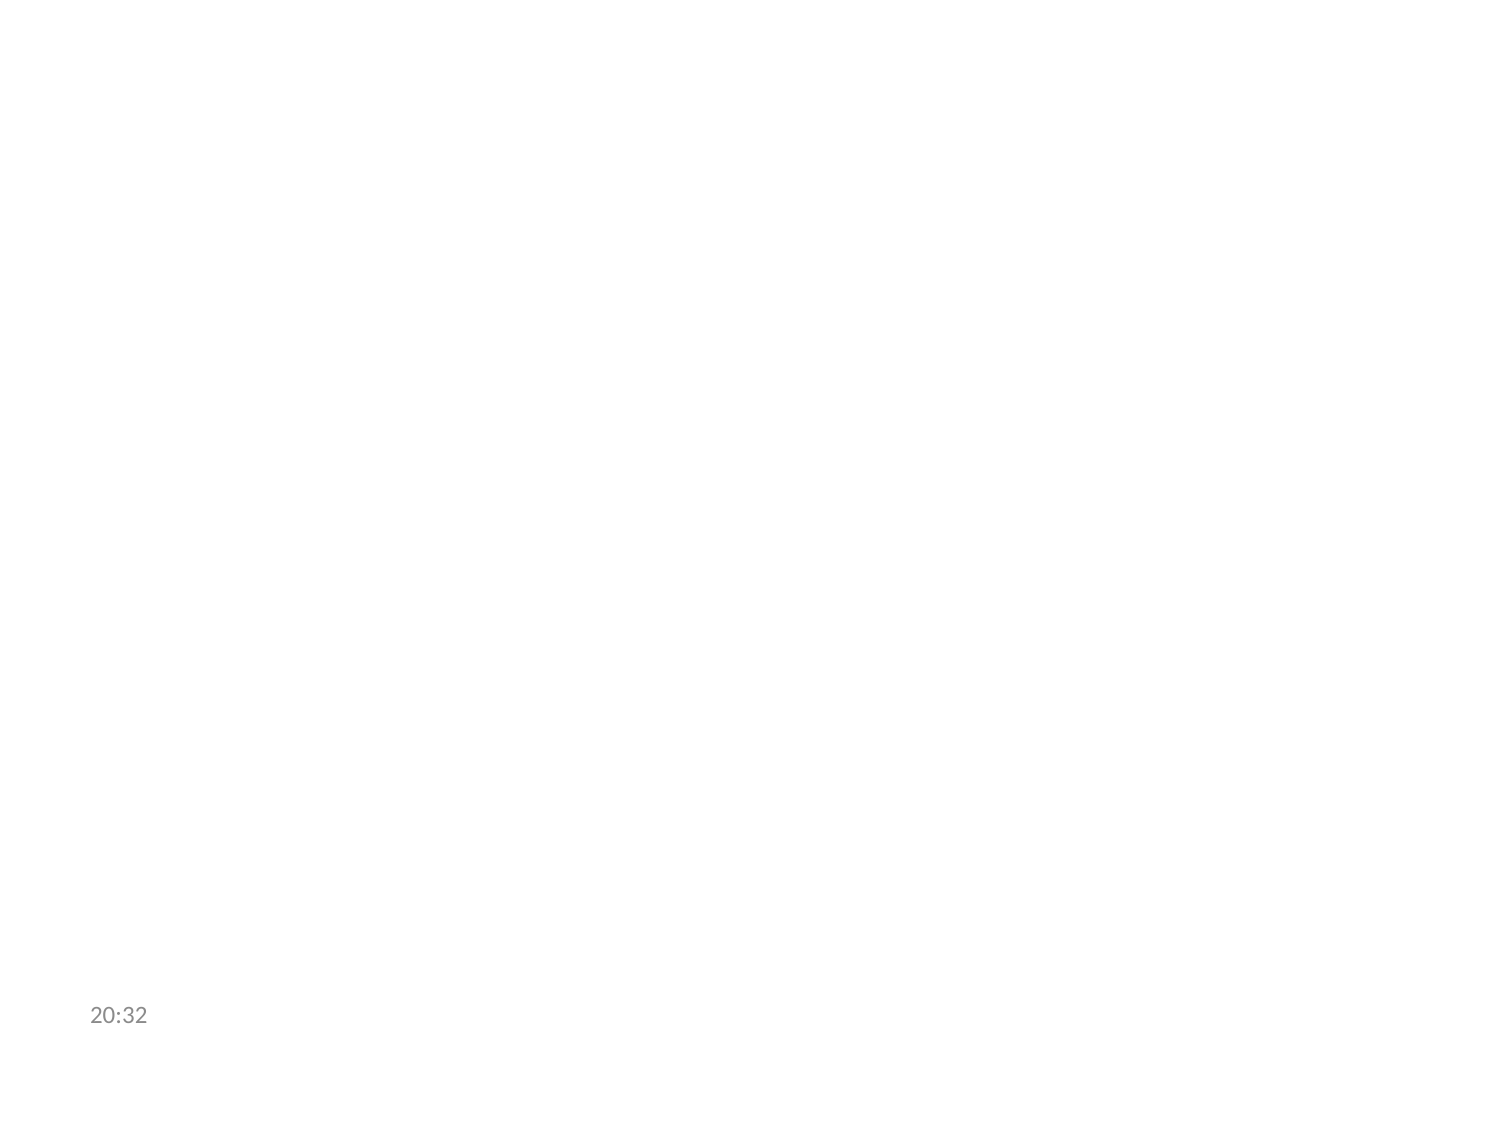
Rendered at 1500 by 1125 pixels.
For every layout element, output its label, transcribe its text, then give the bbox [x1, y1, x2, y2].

text_box 15:35 [75, 983, 425, 1044]
